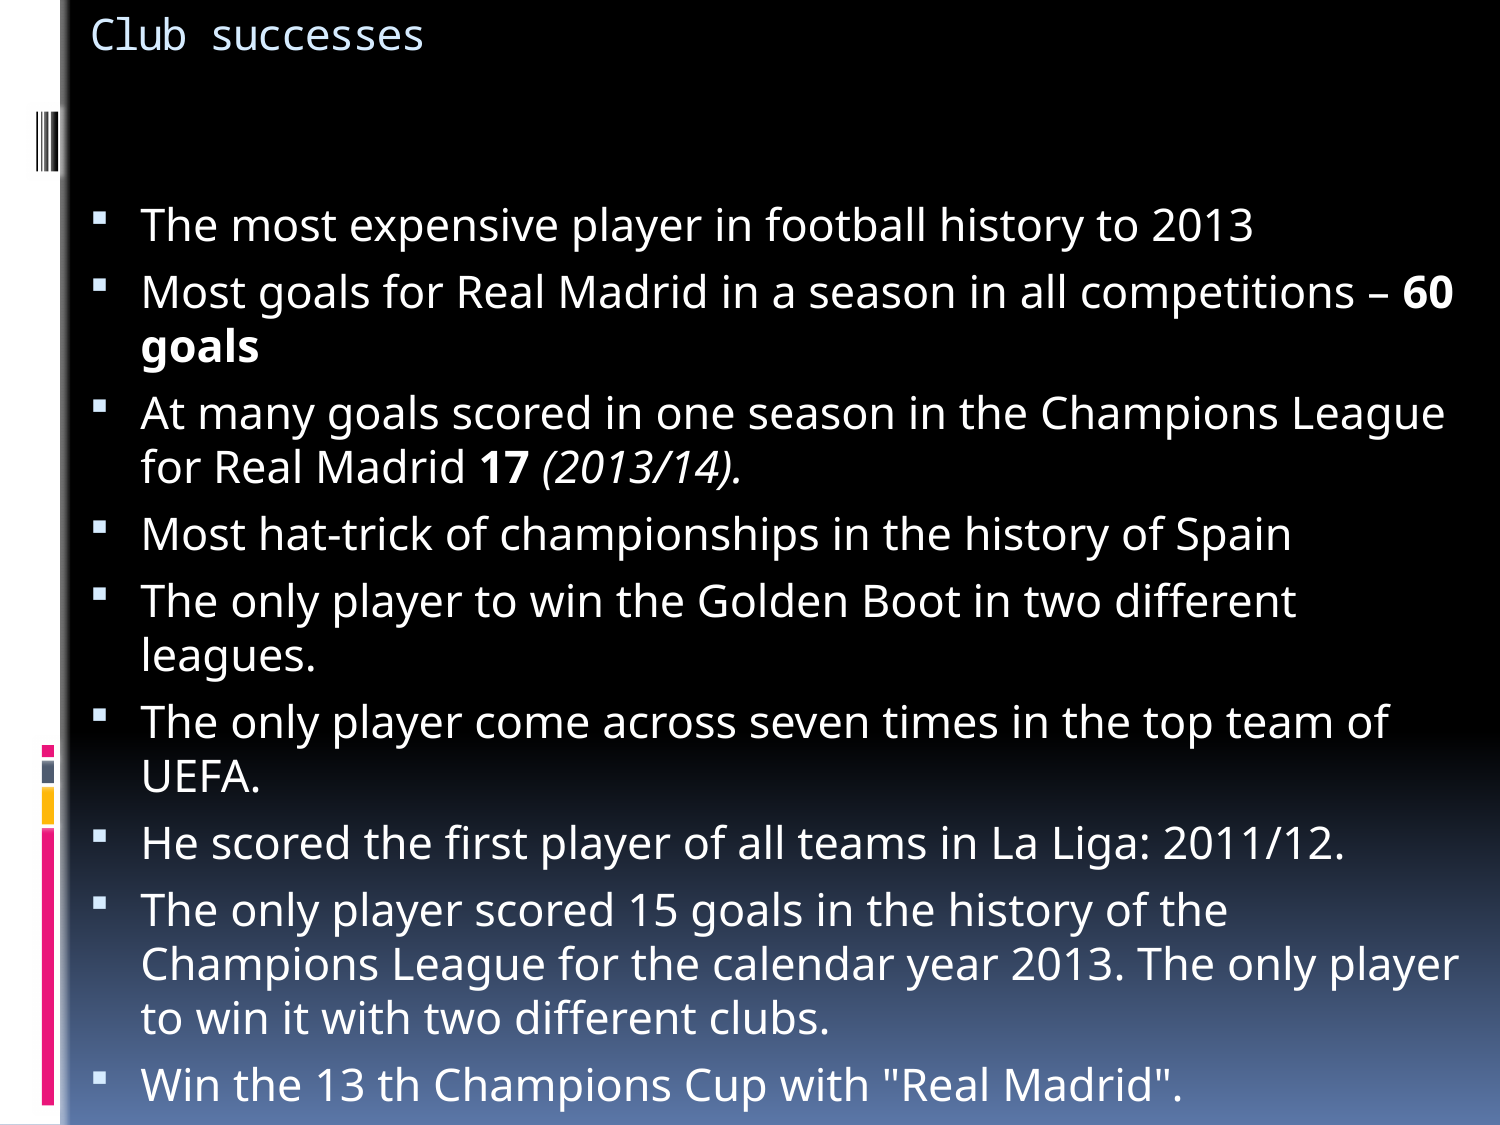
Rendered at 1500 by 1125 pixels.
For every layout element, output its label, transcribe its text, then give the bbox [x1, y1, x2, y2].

title Club successes [75, 0, 1425, 126]
list The most expensive player in football history to 2013 Most goals for Real Madrid in a season in all competitions – 60 goals At many goals scored in one season in the Champions League for Real Madrid 17 (2013/14). Most hat-trick of championships in the history of Spain The only player to win the Golden Boot in two different leagues. The only player come across seven times in the top team of UEFA. He scored the first player of all teams in La Liga: 2011/12. The only player scored 15 goals in the history of the Champions League for the calendar year 2013. The only player to win it with two different clubs. Win the 13 th Champions Cup with "Real Madrid". [64, 135, 1495, 1125]
